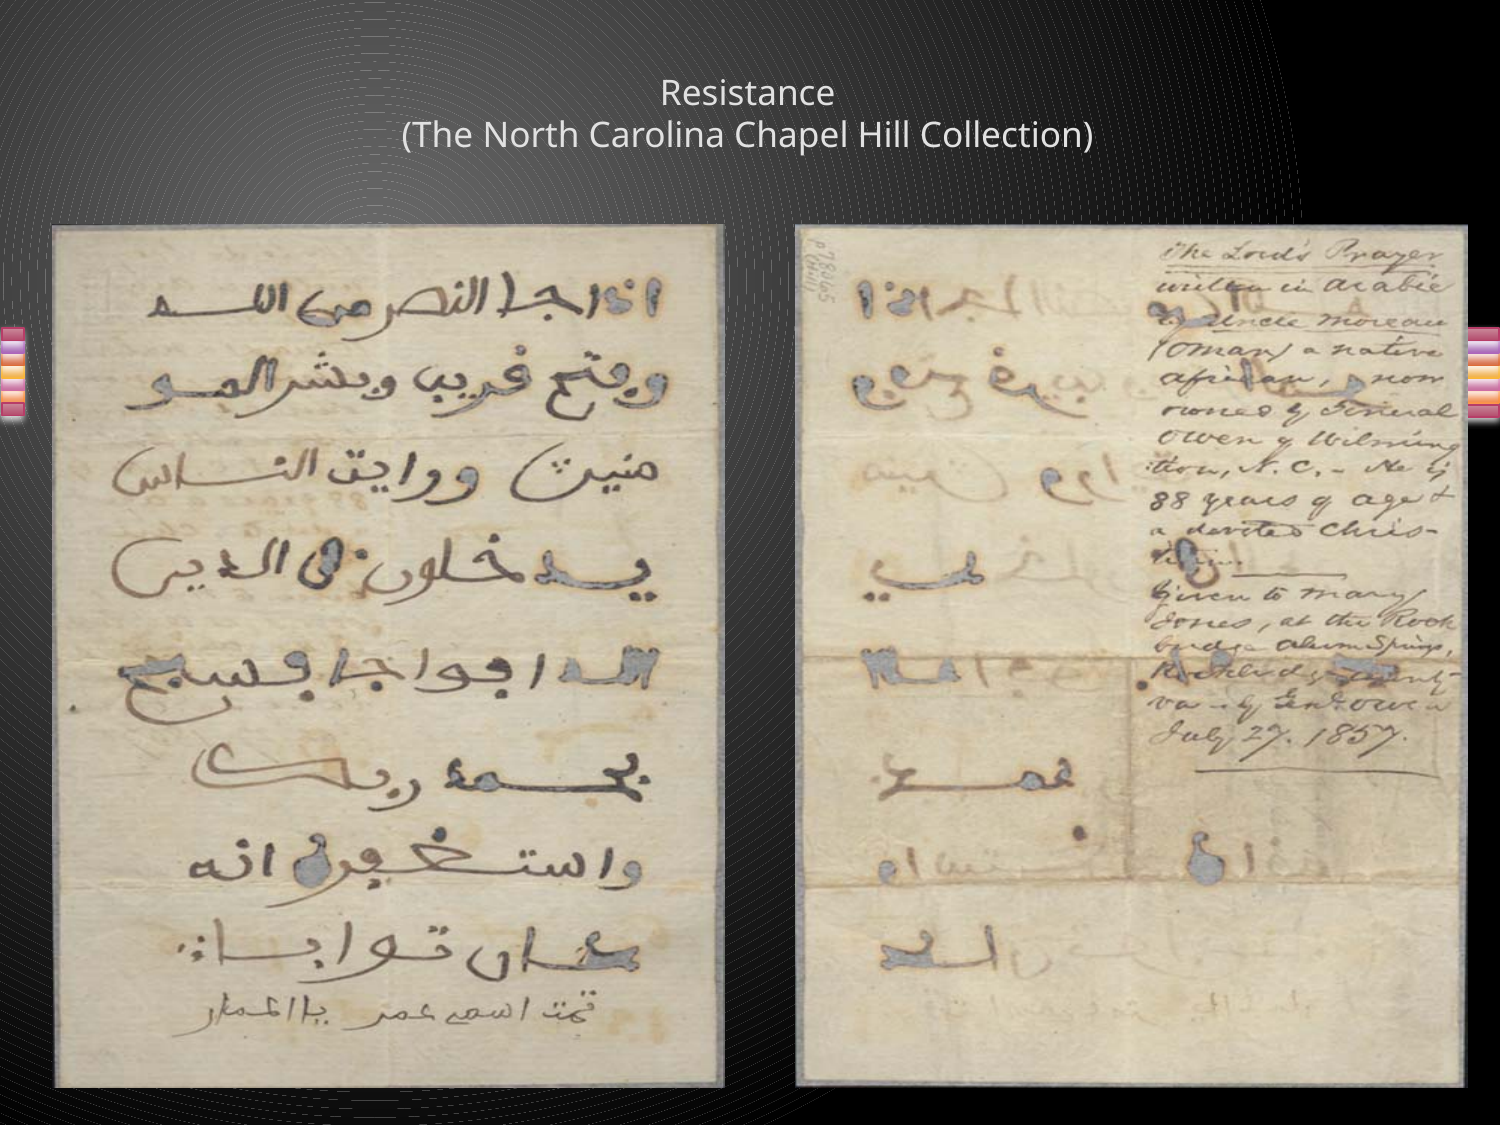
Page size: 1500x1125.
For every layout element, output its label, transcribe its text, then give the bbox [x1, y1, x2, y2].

title Resistance (The North Carolina Chapel Hill Collection) [37, 62, 1468, 163]
picture [795, 224, 1469, 1088]
picture [51, 224, 725, 1088]
